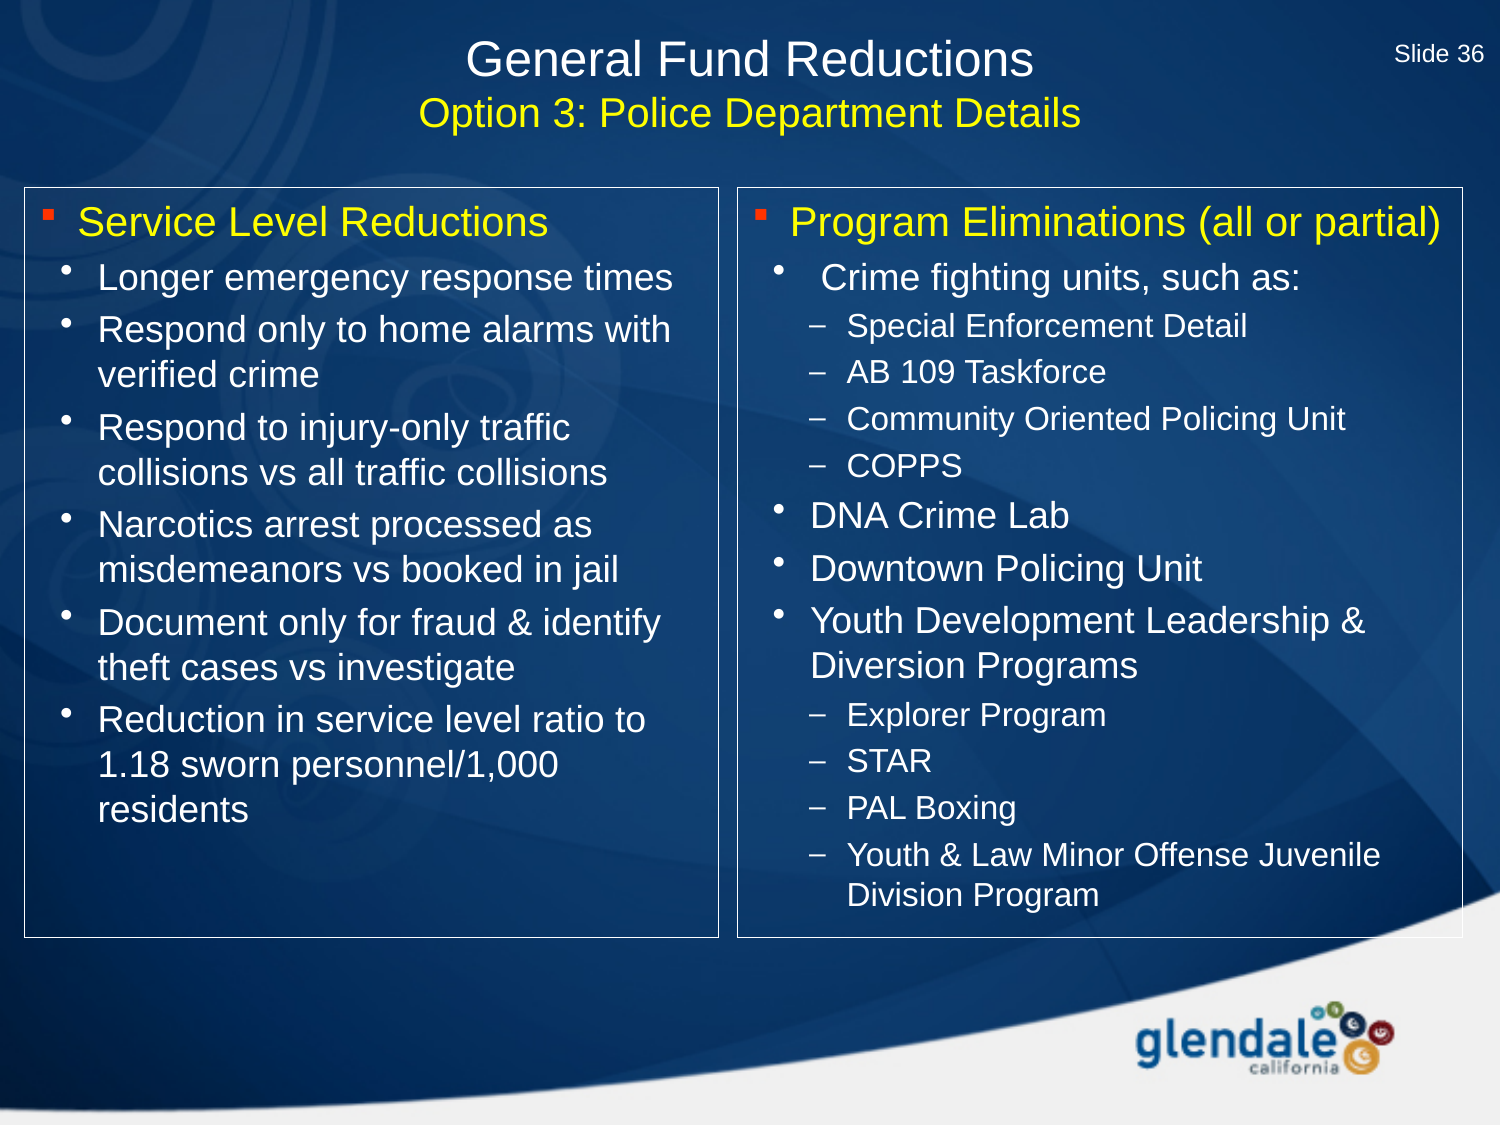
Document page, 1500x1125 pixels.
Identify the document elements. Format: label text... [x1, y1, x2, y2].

slide_number Slide 36 [1149, 0, 1500, 75]
text_box Program Eliminations (all or partial) Crime fighting units, such as: Special Enforcement Detail AB 109 Taskforce Community Oriented Policing Unit COPPS DNA Crime Lab Downtown Policing Unit Youth Development Leadership & Diversion Programs Explorer Program STAR PAL Boxing Youth & Law Minor Offense Juvenile Division Program [737, 187, 1463, 938]
list Service Level Reductions Longer emergency response times Respond only to home alarms with verified crime Respond to injury-only traffic collisions vs all traffic collisions Narcotics arrest processed as misdemeanors vs booked in jail Document only for fraud & identify theft cases vs investigate Reduction in service level ratio to 1.18 sworn personnel/1,000 residents [24, 187, 719, 938]
picture [0, 0, 1500, 1125]
title General Fund Reductions Option 3: Police Department Details [50, 24, 1450, 138]
